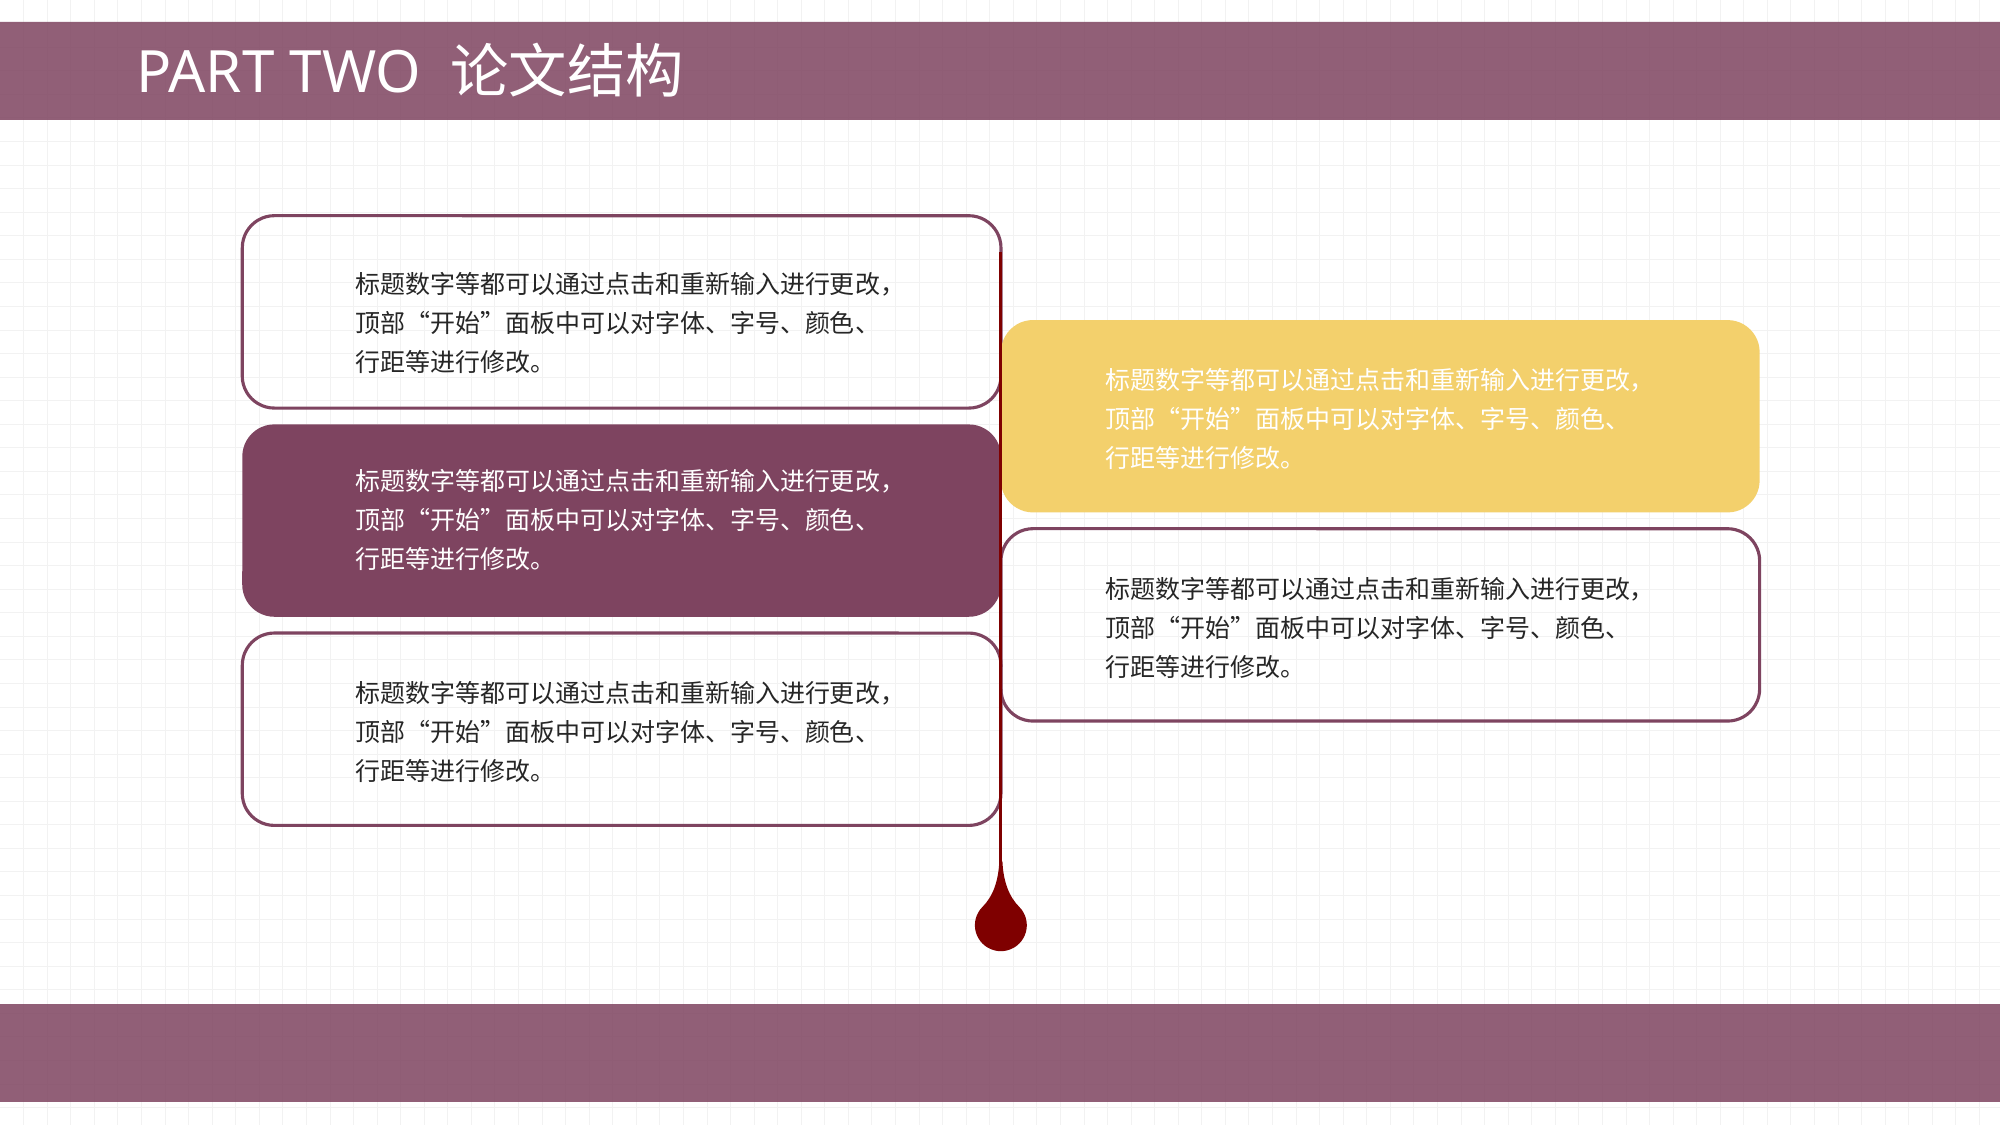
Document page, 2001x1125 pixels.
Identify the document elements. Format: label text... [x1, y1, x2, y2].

text_box 标题数字等都可以通过点击和重新输入进行更改，顶部“开始”面板中可以对字体、字号、颜色、行距等进行修改。 [1090, 348, 1670, 480]
text_box [241, 423, 999, 618]
text_box [241, 214, 1003, 410]
text_box 标题数字等都可以通过点击和重新输入进行更改，顶部“开始”面板中可以对字体、字号、颜色、行距等进行修改。 [340, 661, 921, 793]
text_box 标题数字等都可以通过点击和重新输入进行更改，顶部“开始”面板中可以对字体、字号、颜色、行距等进行修改。 [340, 252, 921, 384]
text_box 标题数字等都可以通过点击和重新输入进行更改，顶部“开始”面板中可以对字体、字号、颜色、行距等进行修改。 [340, 449, 921, 581]
text_box 标题数字等都可以通过点击和重新输入进行更改，顶部“开始”面板中可以对字体、字号、颜色、行距等进行修改。 [1090, 556, 1670, 689]
text_box [1002, 527, 1761, 723]
text_box PART TWO 论文结构 [121, 34, 921, 122]
text_box [1002, 318, 1761, 514]
text_box [975, 861, 1027, 951]
text_box [241, 631, 999, 827]
